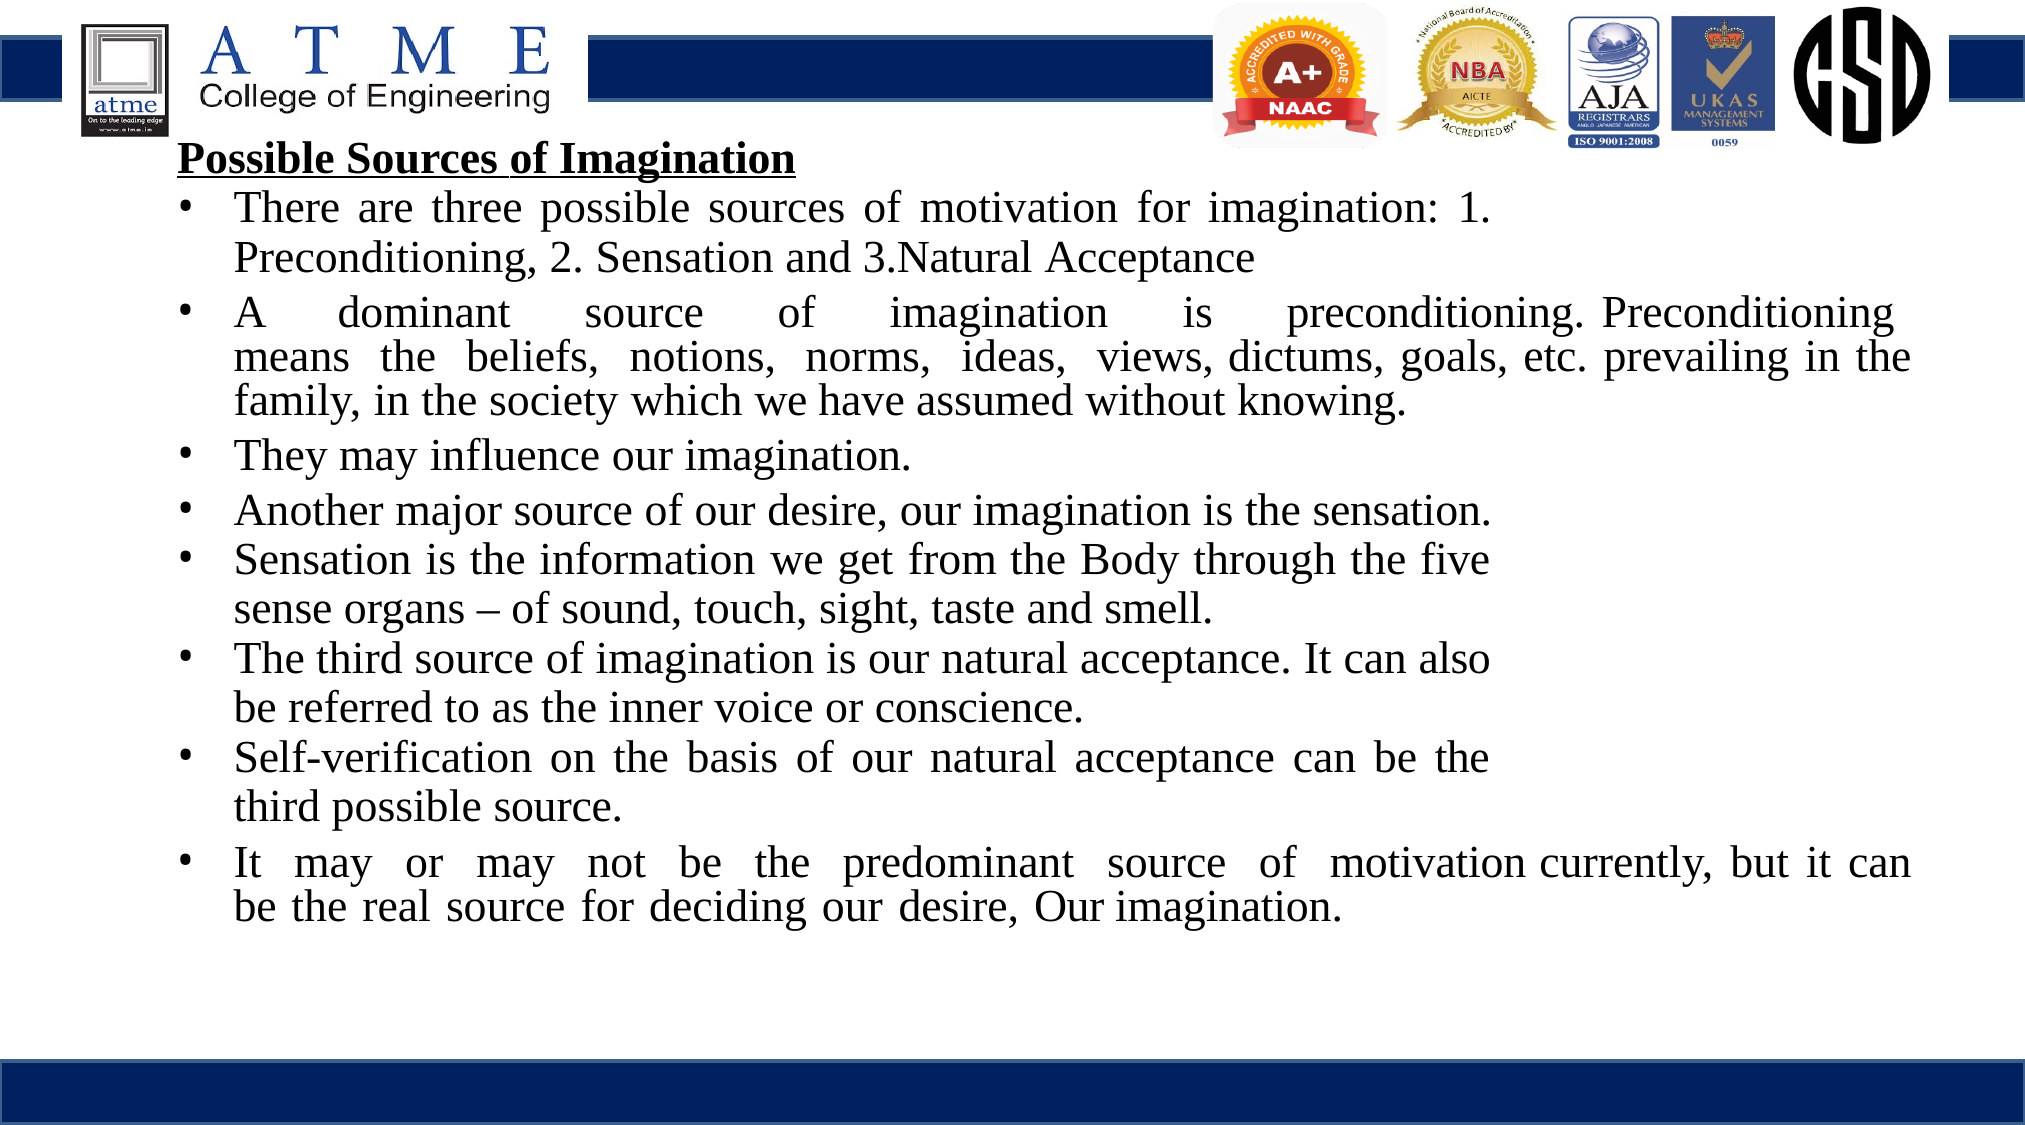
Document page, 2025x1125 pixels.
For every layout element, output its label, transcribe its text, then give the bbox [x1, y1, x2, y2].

picture [1212, 0, 1949, 150]
text_box Possible Sources of Imagination There are three possible sources of motivation for imagination: 1. Preconditioning, 2. Sensation and 3.Natural Acceptance A dominant source of imagination is preconditioning. Preconditioning means the beliefs, notions, norms, ideas, views, dictums, goals, etc. prevailing in the family, in the society which we have assumed without knowing. They may influence our imagination. Another major source of our desire, our imagination is the sensation. Sensation is the information we get from the Body through the five sense organs – of sound, touch, sight, taste and smell. The third source of imagination is our natural acceptance. It can also be referred to as the inner voice or conscience. Self-verification on the basis of our natural acceptance can be the third possible source. It may or may not be the predominant source of motivation currently, but it can be the real source for deciding our desire, Our imagination. [174, 124, 1913, 930]
picture [62, 0, 588, 157]
